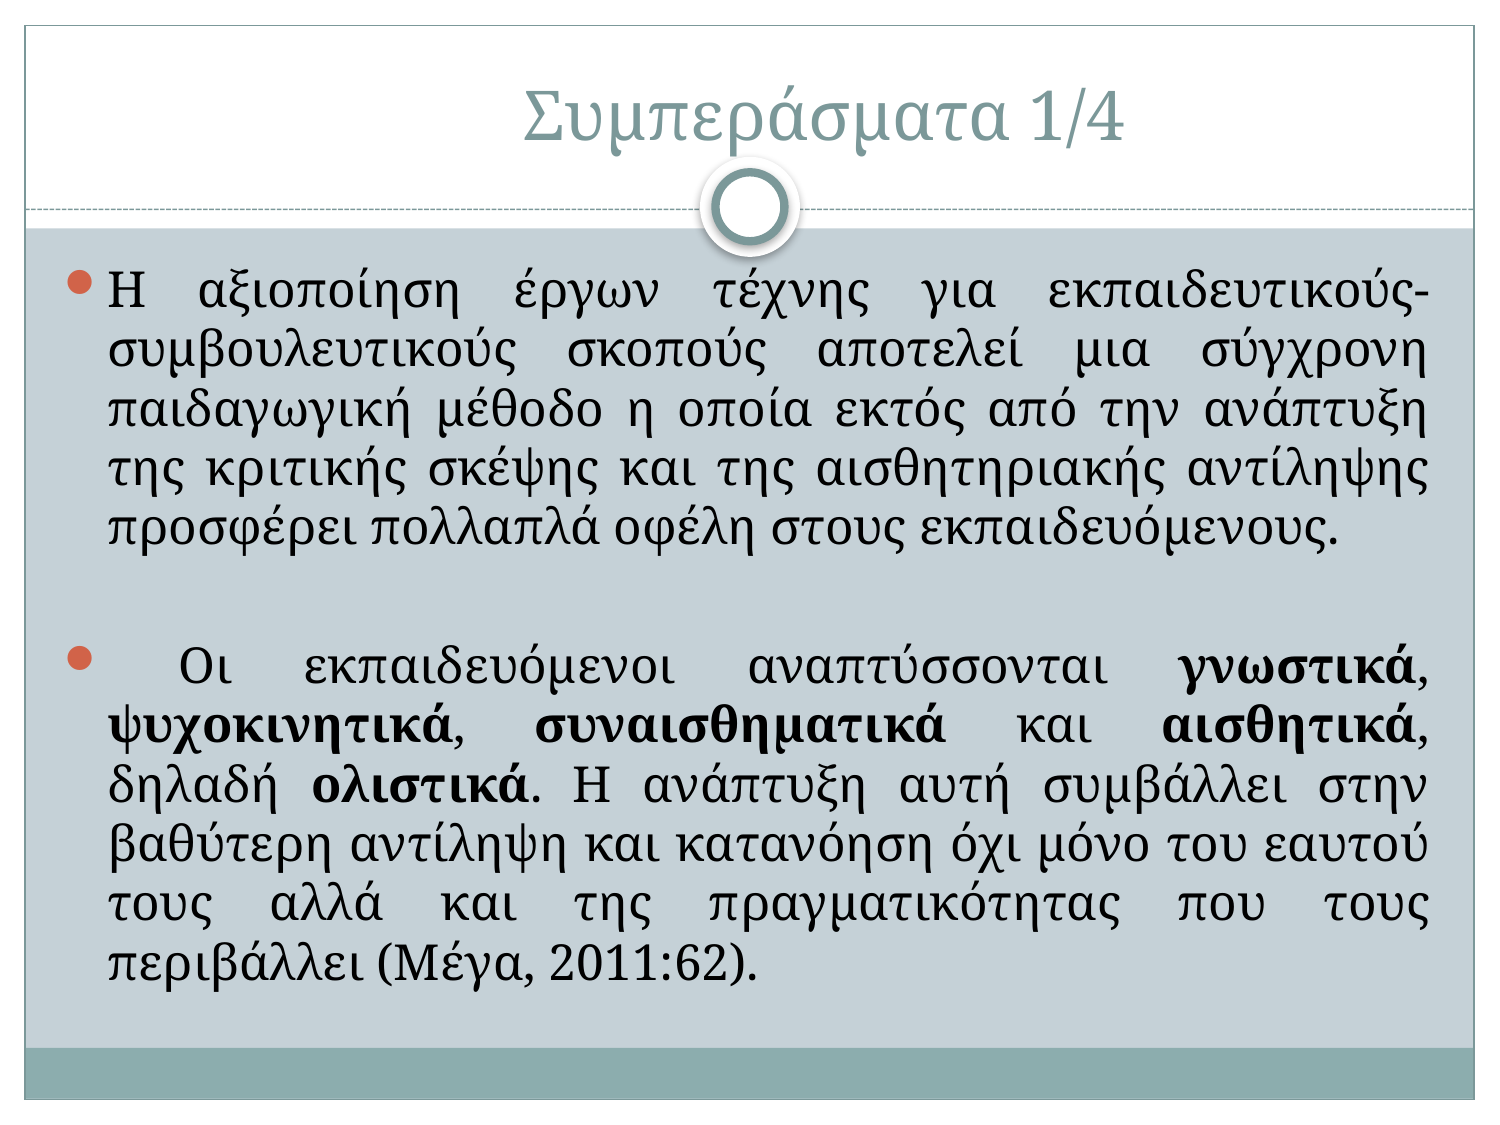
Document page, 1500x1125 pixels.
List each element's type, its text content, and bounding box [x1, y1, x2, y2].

title Συμπεράσματα 1/4 [49, 37, 1450, 162]
list Η αξιοποίηση έργων τέχνης για εκπαιδευτικούς- συμβουλευτικούς σκοπούς αποτελεί μια σύγχρονη παιδαγωγική μέθοδο η οποία εκτός από την ανάπτυξη της κριτικής σκέψης και της αισθητηριακής αντίληψης προσφέρει πολλαπλά οφέλη στους εκπαιδευόμενους. Οι εκπαιδευόμενοι αναπτύσσονται γνωστικά, ψυχοκινητικά, συναισθηματικά και αισθητικά, δηλαδή ολιστικά. Η ανάπτυξη αυτή συμβάλλει στην βαθύτερη αντίληψη και κατανόηση όχι μόνο του εαυτού τους αλλά και της πραγματικότητας που τους περιβάλλει (Μέγα, 2011:62). [49, 250, 1445, 1001]
